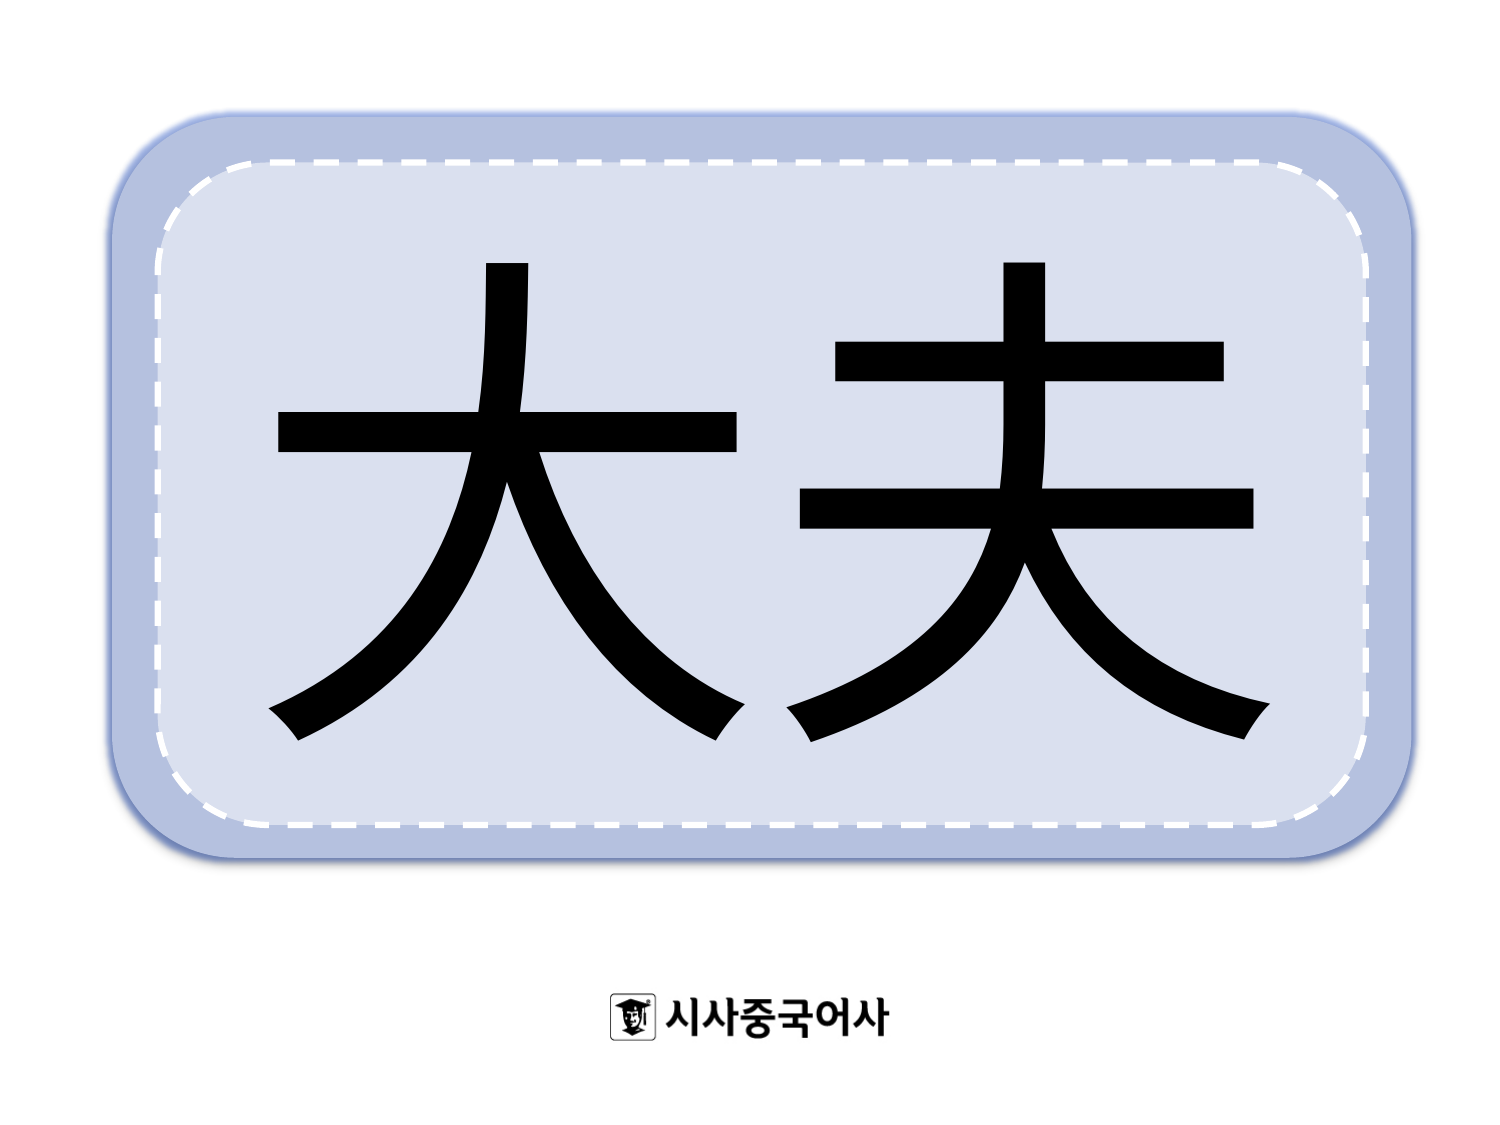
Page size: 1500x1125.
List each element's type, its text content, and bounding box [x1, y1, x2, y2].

picture [602, 987, 898, 1047]
text_box 大夫 [162, 160, 1371, 824]
